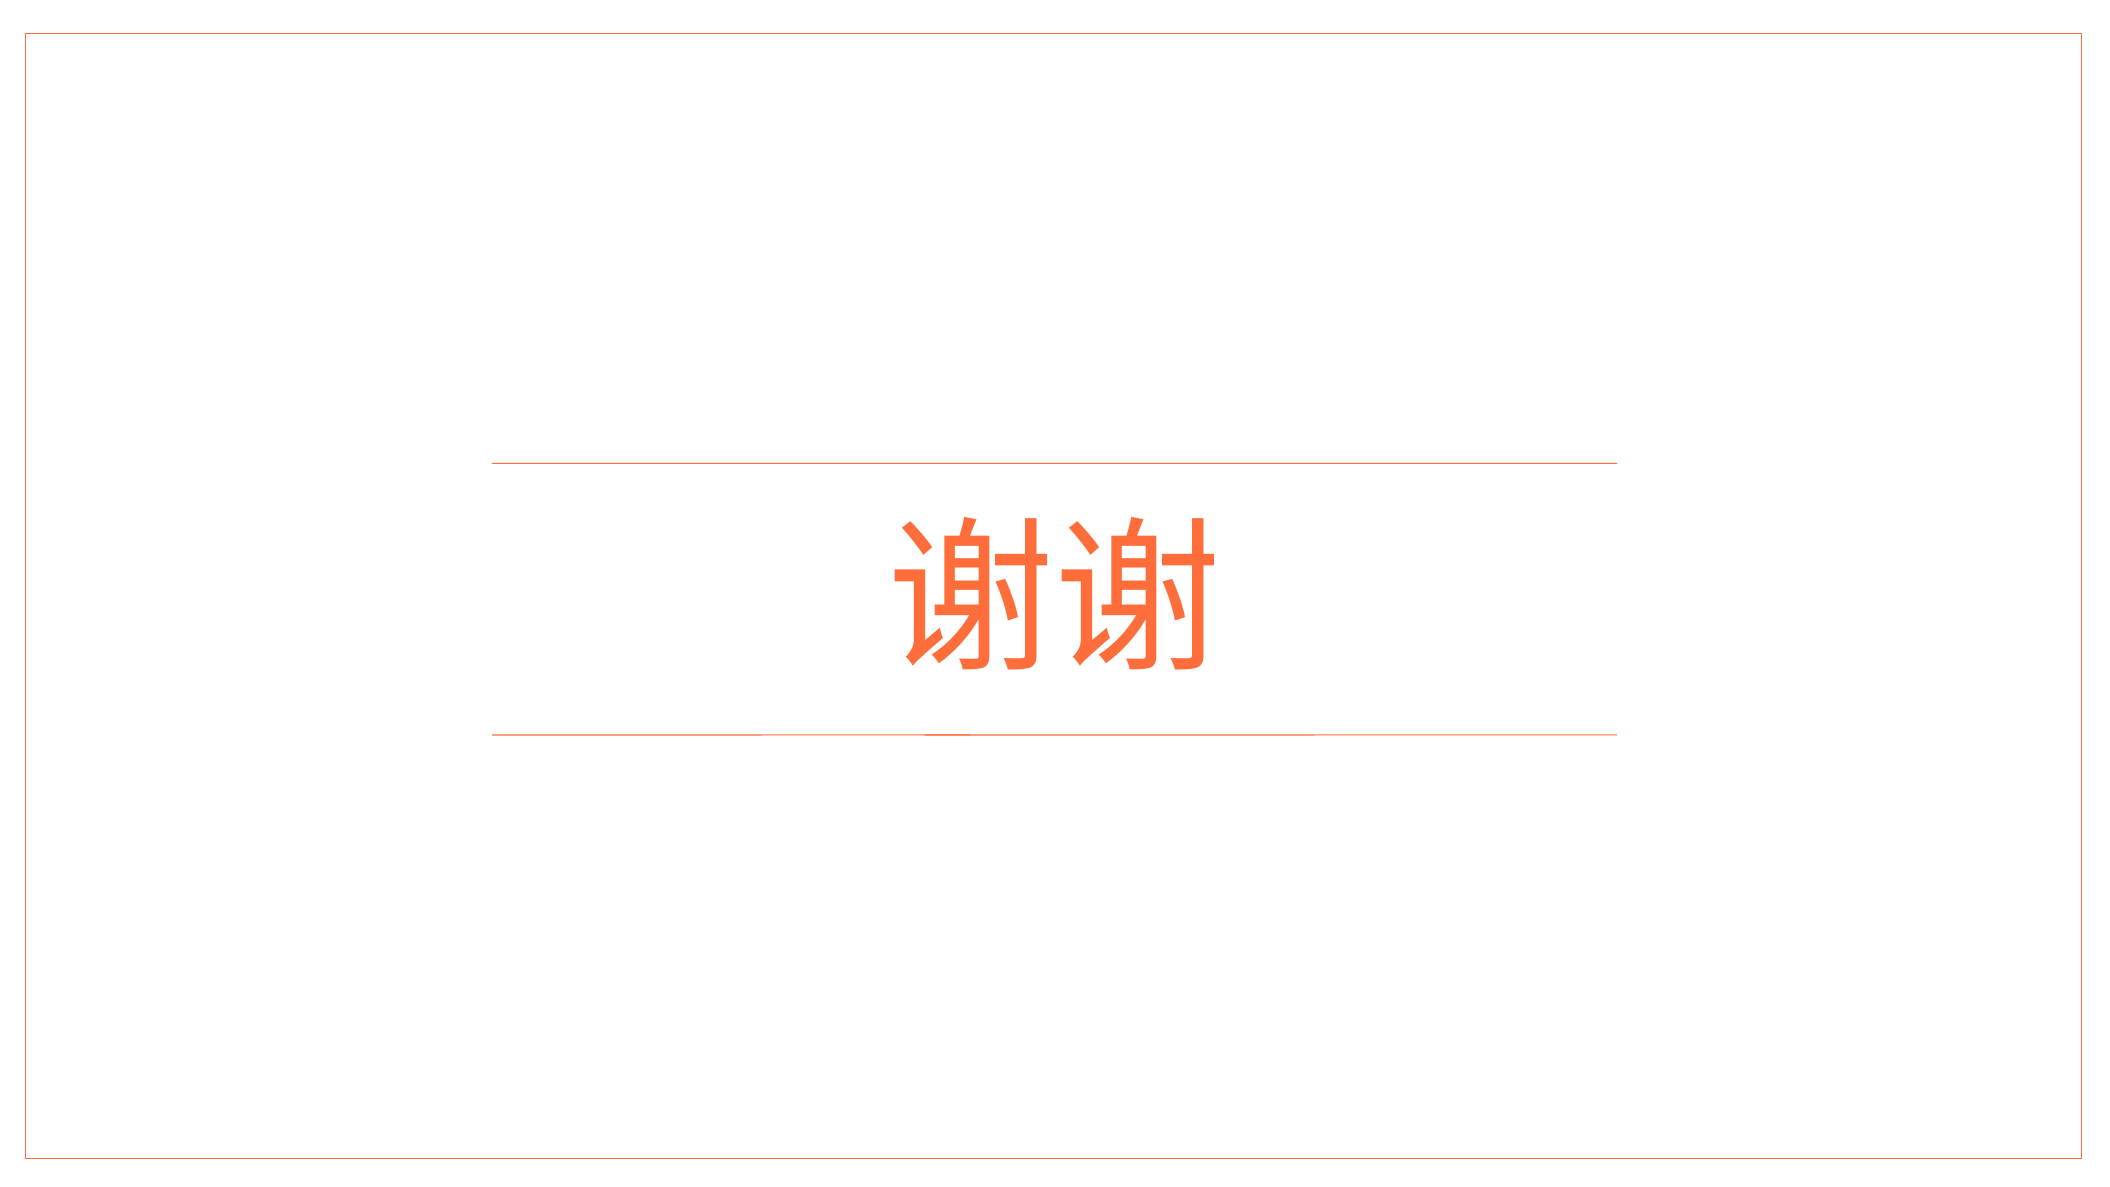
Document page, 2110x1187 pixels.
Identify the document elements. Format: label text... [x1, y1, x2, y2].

text_box [25, 33, 2082, 1159]
text_box 谢谢 [547, 491, 1562, 692]
